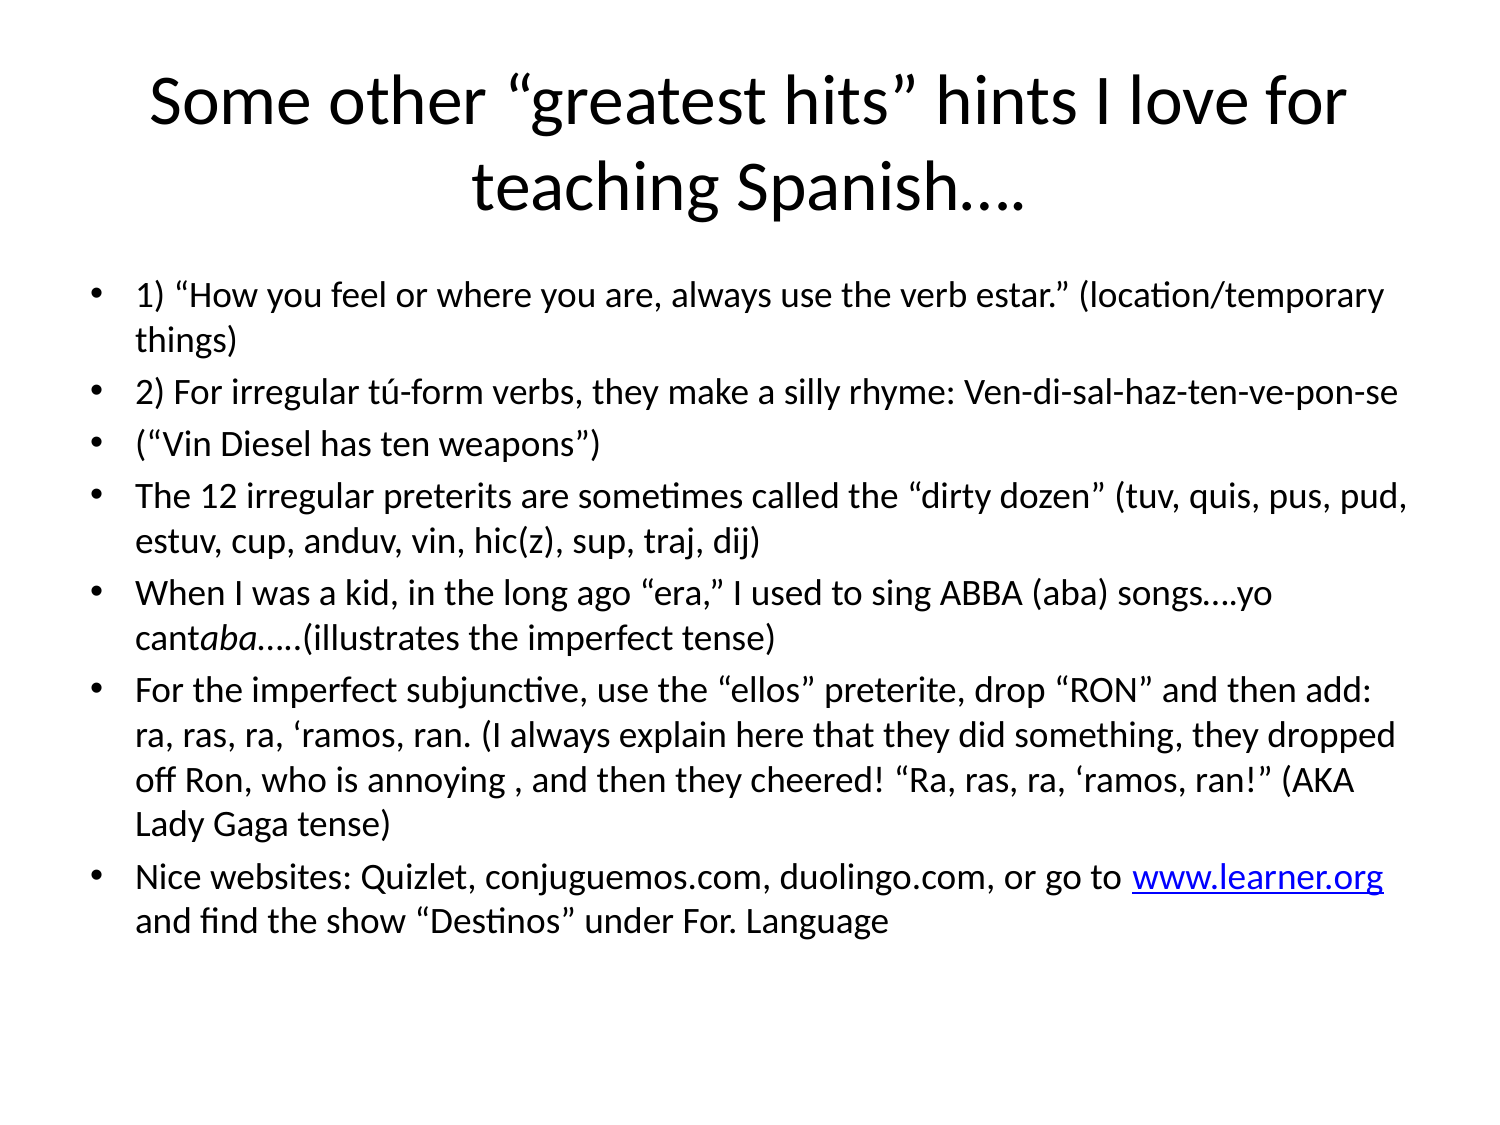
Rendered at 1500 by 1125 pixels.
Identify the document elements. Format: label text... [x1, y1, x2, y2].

title Some other “greatest hits” hints I love for teaching Spanish…. [75, 45, 1425, 233]
list 1) “How you feel or where you are, always use the verb estar.” (location/temporary things) 2) For irregular tú-form verbs, they make a silly rhyme: Ven-di-sal-haz-ten-ve-pon-se (“Vin Diesel has ten weapons”) The 12 irregular preterits are sometimes called the “dirty dozen” (tuv, quis, pus, pud, estuv, cup, anduv, vin, hic(z), sup, traj, dij) When I was a kid, in the long ago “era,” I used to sing ABBA (aba) songs….yo cantaba…..(illustrates the imperfect tense) For the imperfect subjunctive, use the “ellos” preterite, drop “RON” and then add: ra, ras, ra, ‘ramos, ran. (I always explain here that they did something, they dropped off Ron, who is annoying , and then they cheered! “Ra, ras, ra, ‘ramos, ran!” (AKA Lady Gaga tense) Nice websites: Quizlet, conjuguemos.com, duolingo.com, or go to www.learner.org and find the show “Destinos” under For. Language [75, 262, 1425, 1005]
